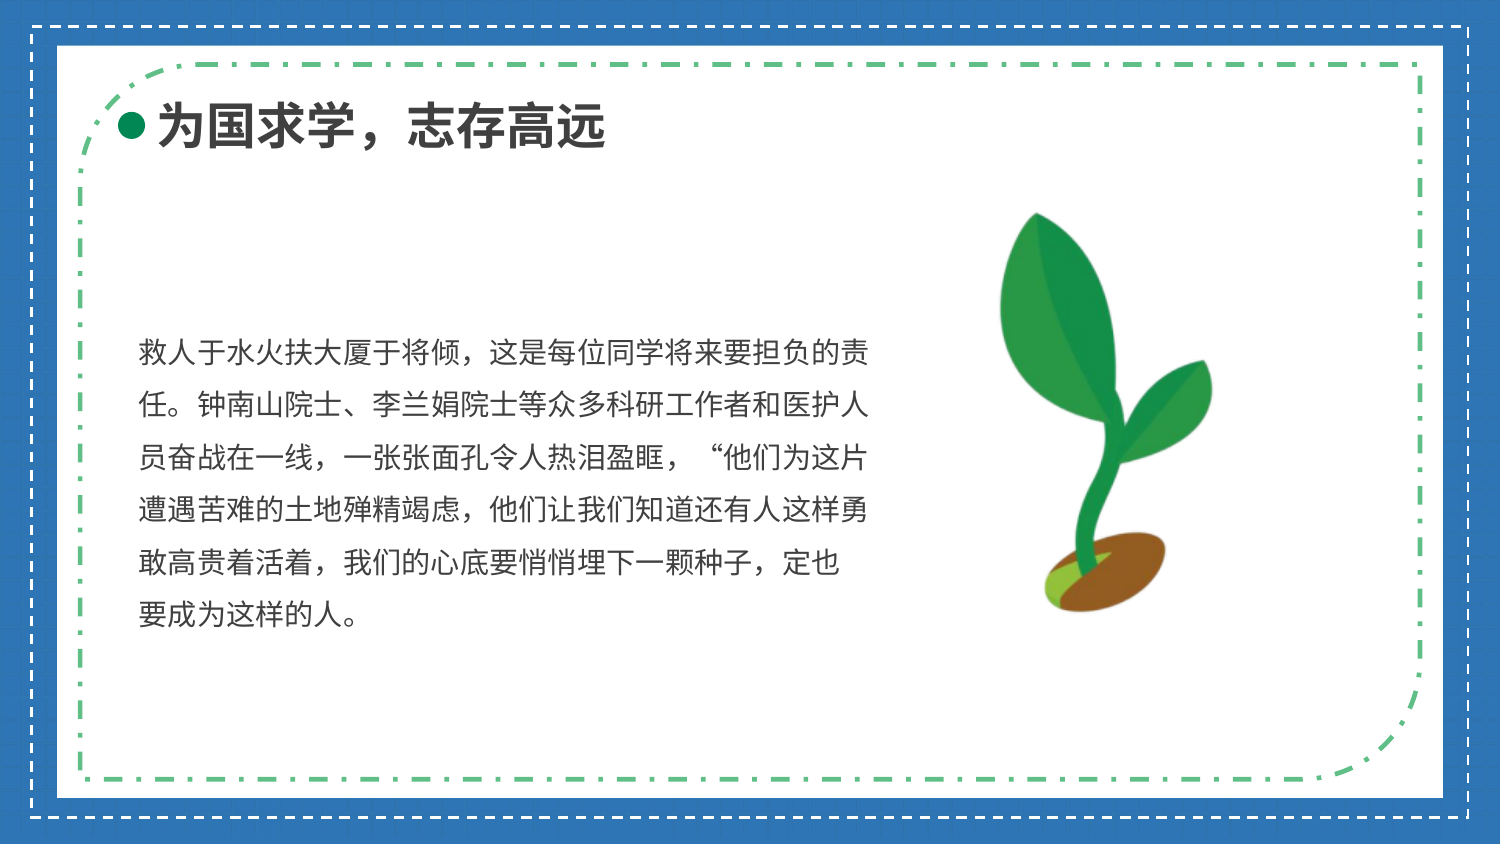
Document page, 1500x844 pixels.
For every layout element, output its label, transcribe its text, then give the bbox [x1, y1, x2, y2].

text_box [0, 0, 1499, 837]
text_box [ [79, 63, 1421, 781]
text_box 为国求学，志存高远 [145, 89, 726, 161]
text_box 救人于水火扶大厦于将倾，这是每位同学将来要担负的责 任。钟南山院士、李兰娟院士等众多科研工作者和医护人 员奋战在一线，一张张面孔令人热泪盈眶，“他们为这片 遭遇苦难的土地殚精竭虑，他们让我们知道还有人这样勇 敢高贵着活着，我们的心底要悄悄埋下一颗种子，定也 要成为这样的人。 [127, 311, 841, 637]
picture [841, 147, 1372, 678]
text_box [116, 110, 147, 140]
